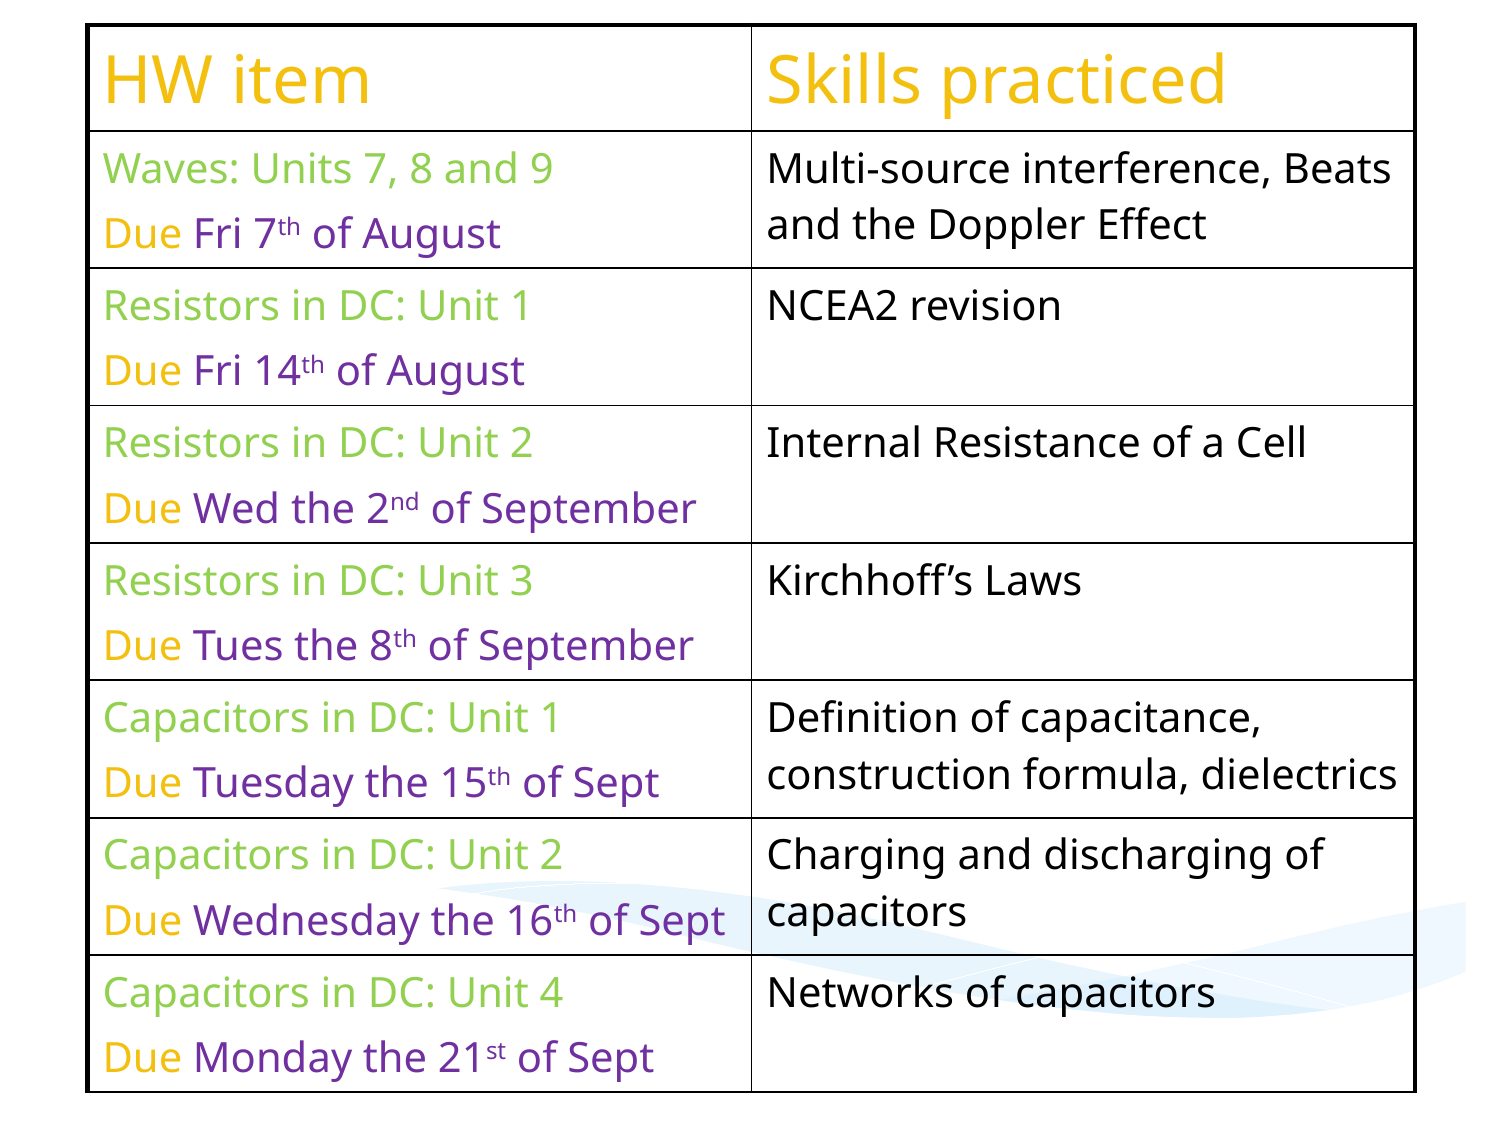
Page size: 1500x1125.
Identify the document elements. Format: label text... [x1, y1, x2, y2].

table_cell Capacitors in DC: Unit 4 Due Monday the 21st of Sept [90, 956, 751, 1091]
table_cell Definition of capacitance, construction formula, dielectrics [752, 681, 1413, 817]
table_cell Multi-source interference, Beats and the Doppler Effect [752, 132, 1413, 267]
table_cell Resistors in DC: Unit 3 Due Tues the 8th of September [90, 544, 751, 679]
table_cell Waves: Units 7, 8 and 9 Due Fri 7th of August [90, 132, 751, 267]
table_header HW item [90, 27, 751, 130]
table_header Skills practiced [752, 27, 1413, 130]
table_cell Internal Resistance of a Cell [752, 406, 1413, 542]
table_cell Resistors in DC: Unit 2 Due Wed the 2nd of September [90, 406, 751, 542]
table_cell Resistors in DC: Unit 1 Due Fri 14th of August [90, 269, 751, 405]
table_cell Networks of capacitors [752, 956, 1413, 1091]
table_cell Capacitors in DC: Unit 2 Due Wednesday the 16th of Sept [90, 819, 751, 954]
table_cell Kirchhoff’s Laws [752, 544, 1413, 679]
table_cell Charging and discharging of capacitors [752, 819, 1413, 954]
table_cell Capacitors in DC: Unit 1 Due Tuesday the 15th of Sept [90, 681, 751, 817]
table_cell NCEA2 revision [752, 269, 1413, 405]
